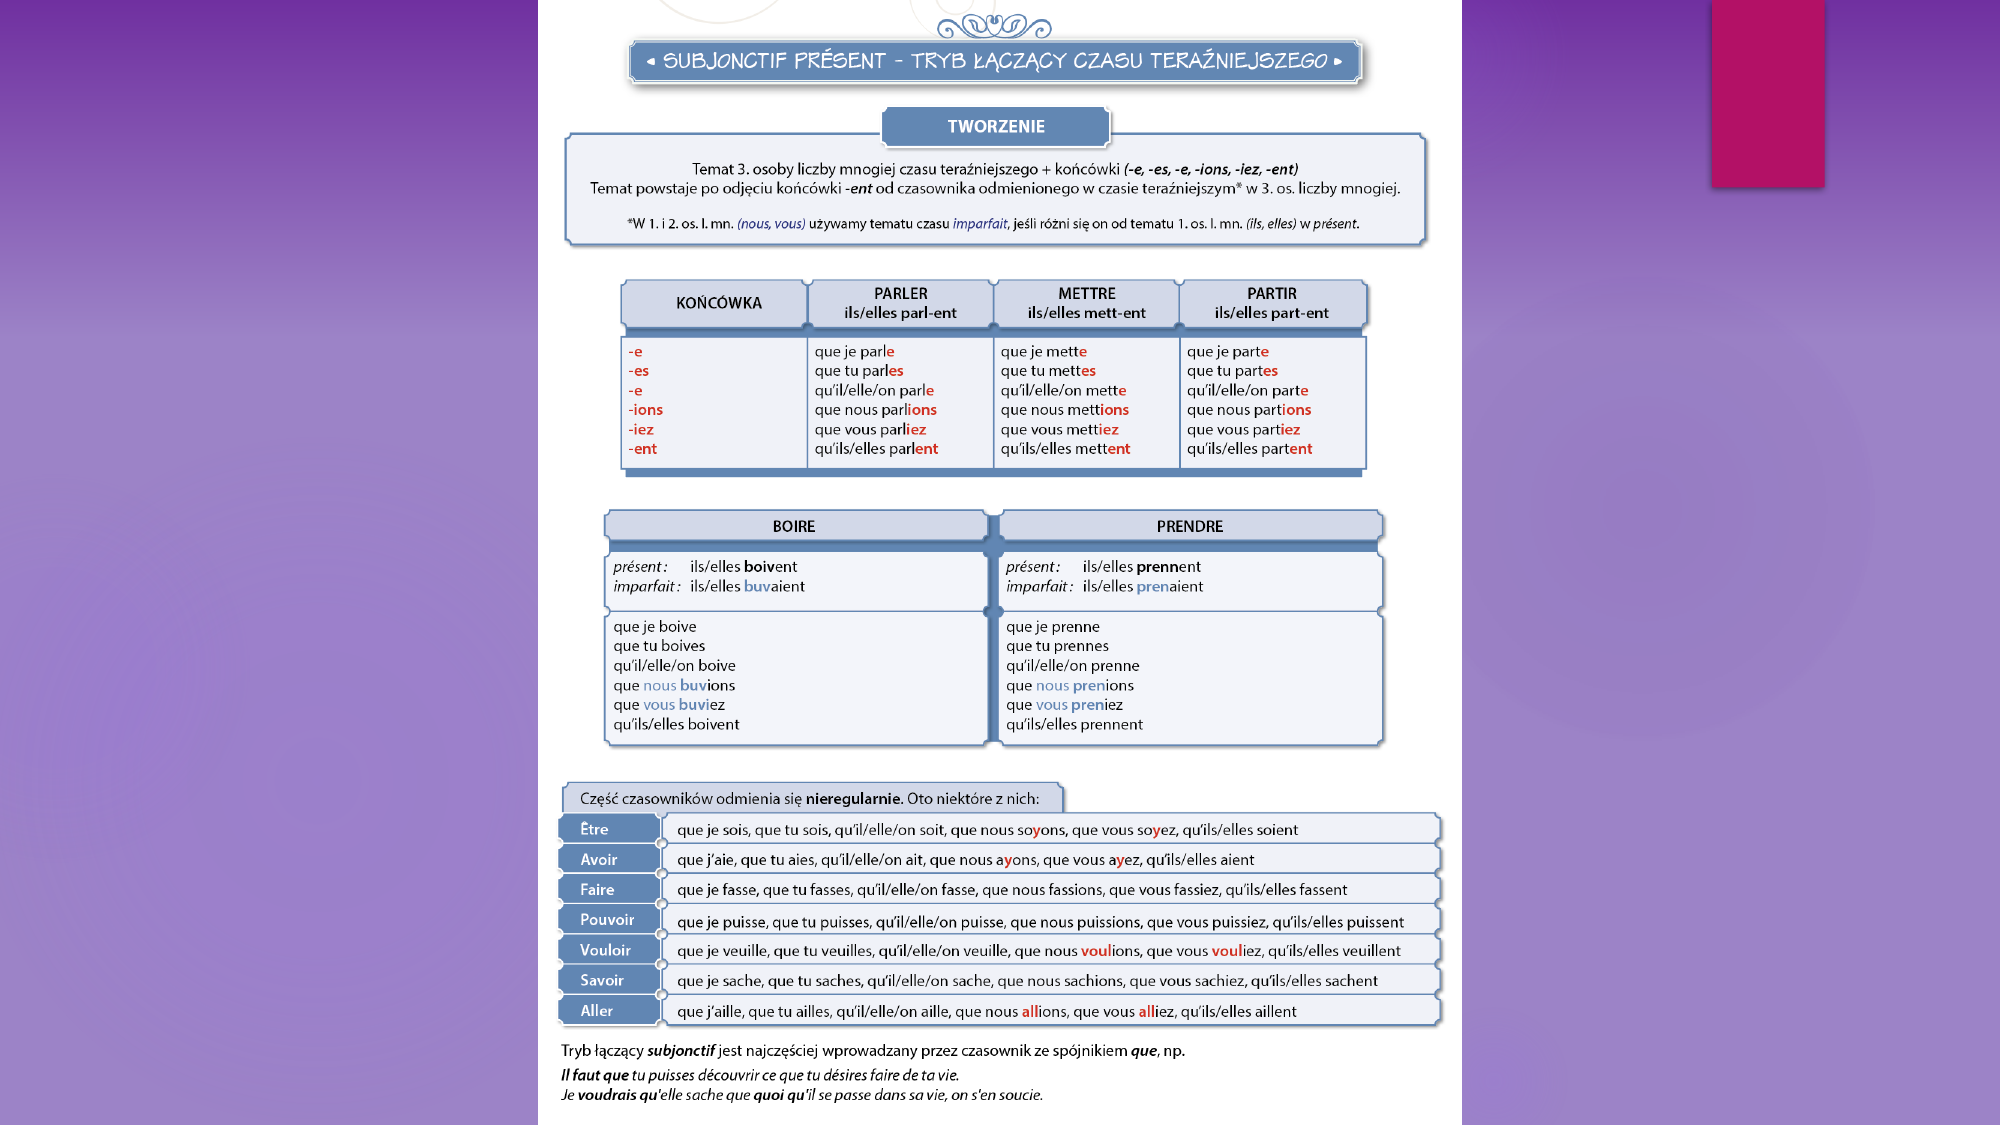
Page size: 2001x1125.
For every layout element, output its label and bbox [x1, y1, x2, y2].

picture [0, 0, 1576, 1125]
